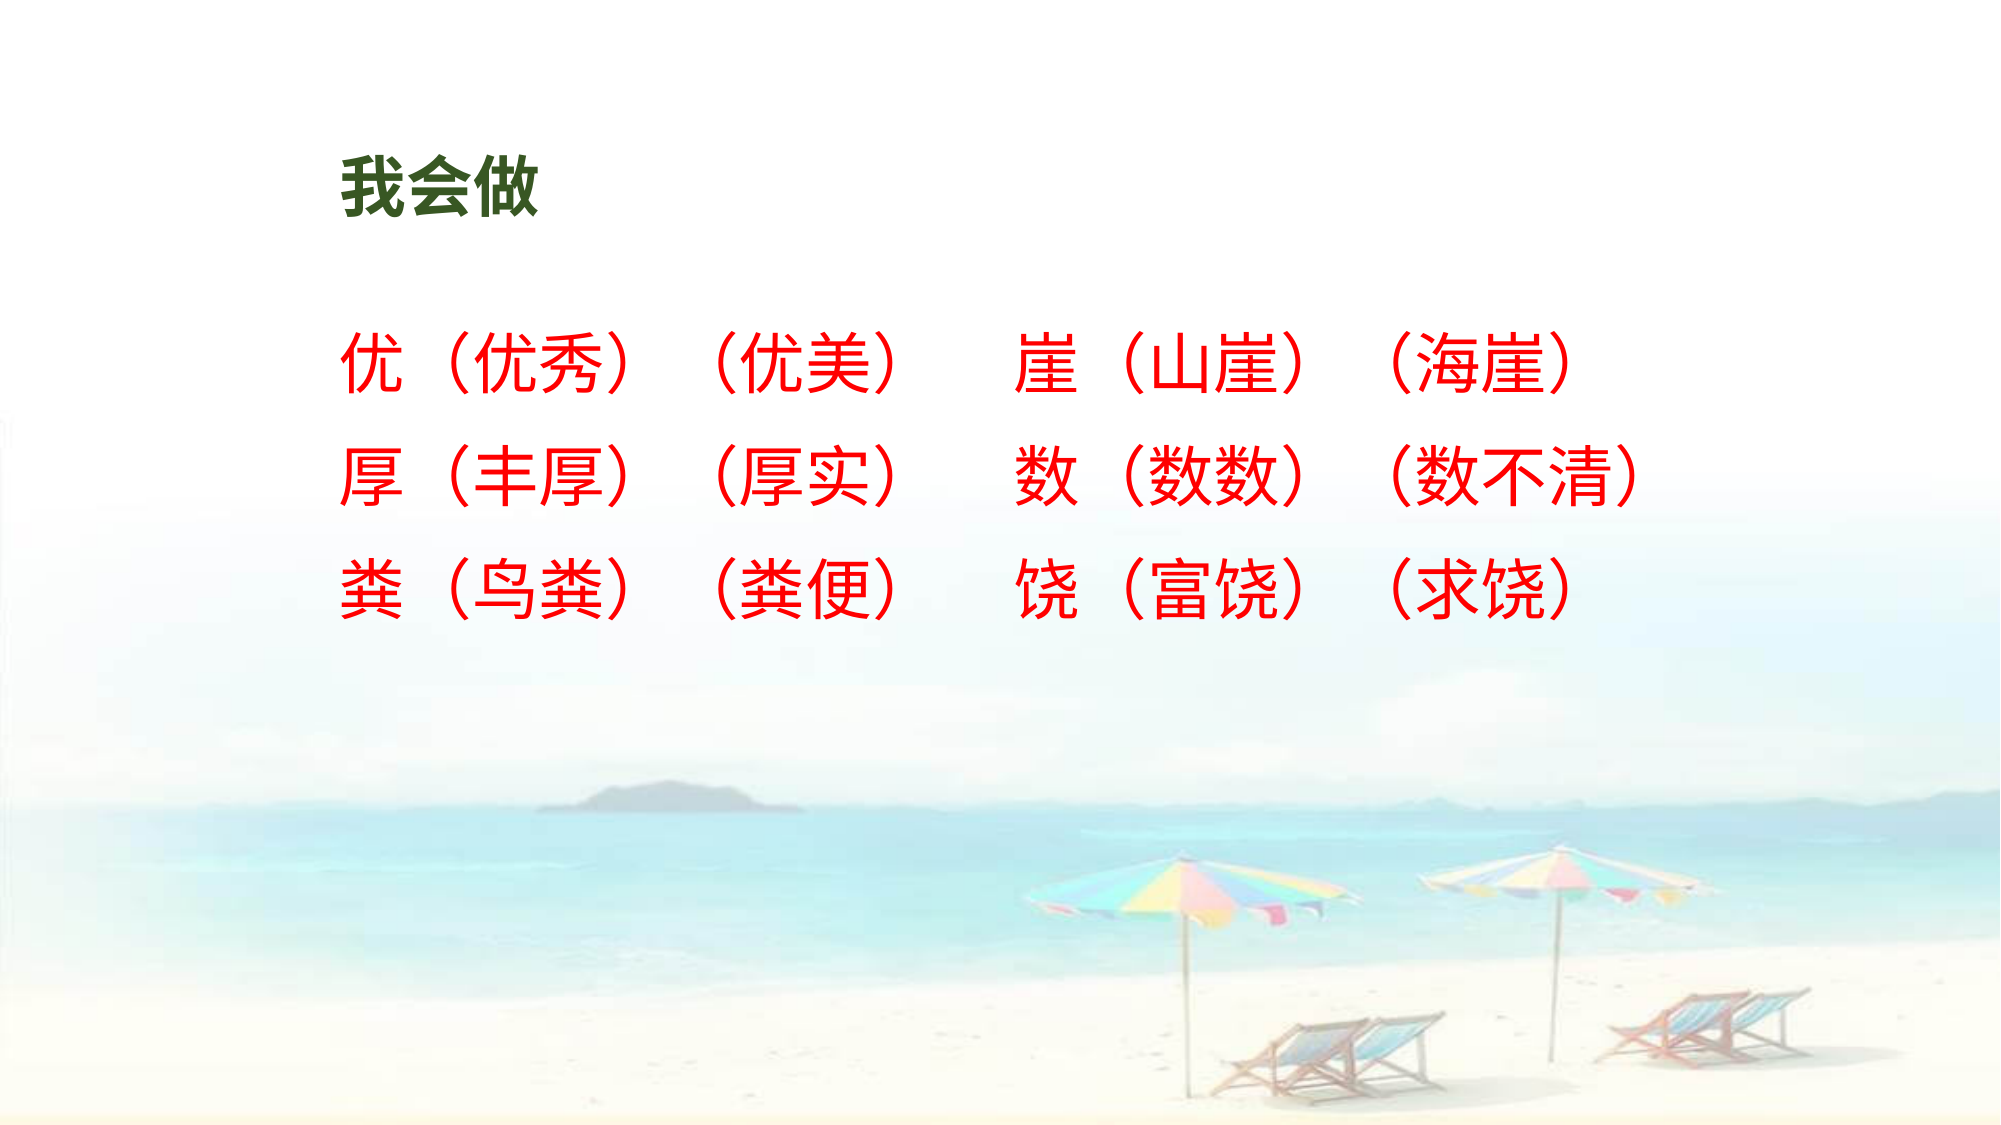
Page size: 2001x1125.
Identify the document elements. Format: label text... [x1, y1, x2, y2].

text_box 优（优秀）（优美） 崖（山崖）（海崖） 厚（丰厚）（厚实） 数（数数）（数不清） 粪（鸟粪）（粪便） 饶（富饶）（求饶） [323, 314, 1714, 636]
text_box 我会做 [324, 137, 555, 232]
picture [0, 0, 2000, 1125]
